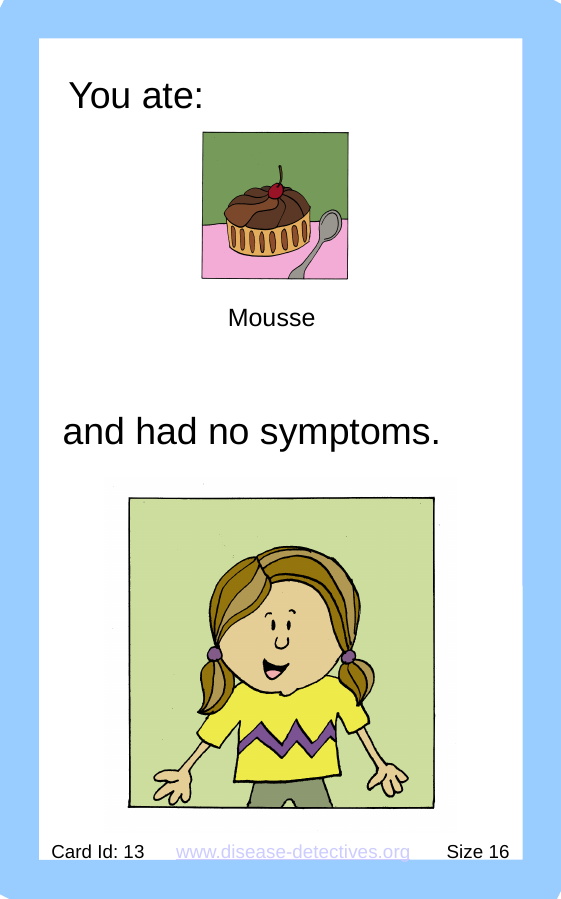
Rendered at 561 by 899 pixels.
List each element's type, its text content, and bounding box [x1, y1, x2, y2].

text_box [18, 17, 544, 881]
picture [200, 131, 350, 280]
text_box Mousse [213, 295, 350, 338]
text_box Card Id: 13 www.disease-detectives.org Size 16 [35, 832, 525, 869]
picture [103, 477, 458, 834]
